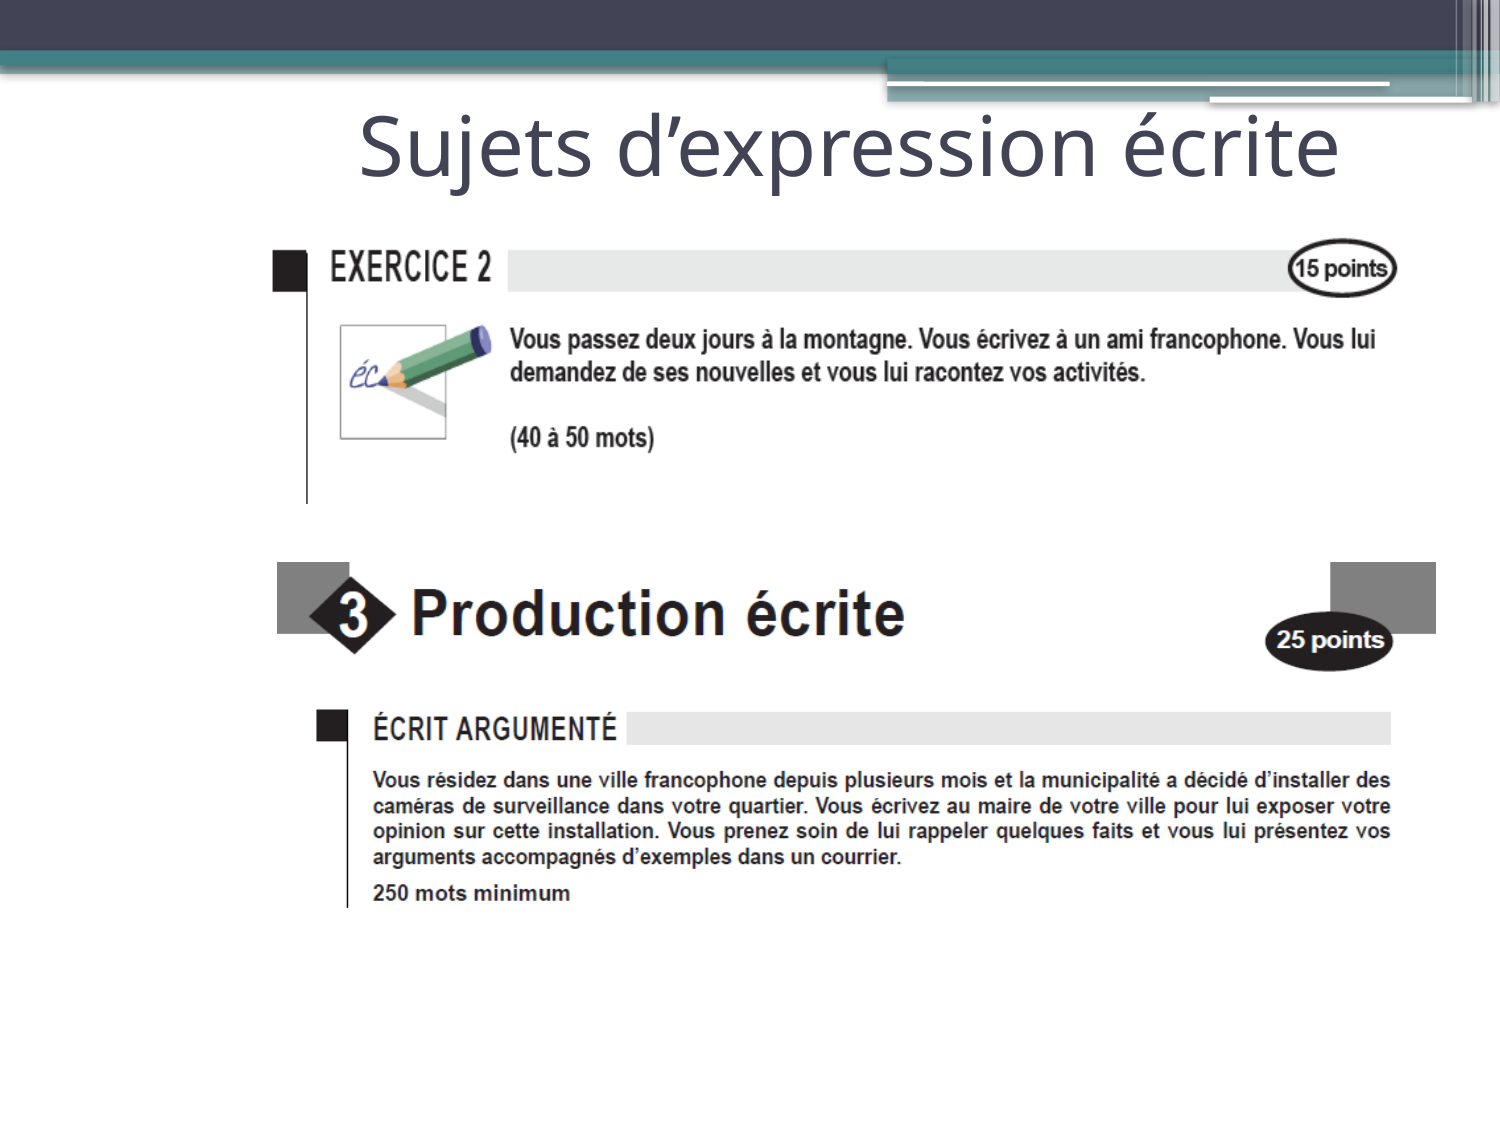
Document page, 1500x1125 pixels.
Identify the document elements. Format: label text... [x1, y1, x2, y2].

title Sujets d’expression écrite [235, 78, 1466, 207]
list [235, 207, 1466, 504]
picture [277, 562, 1437, 941]
